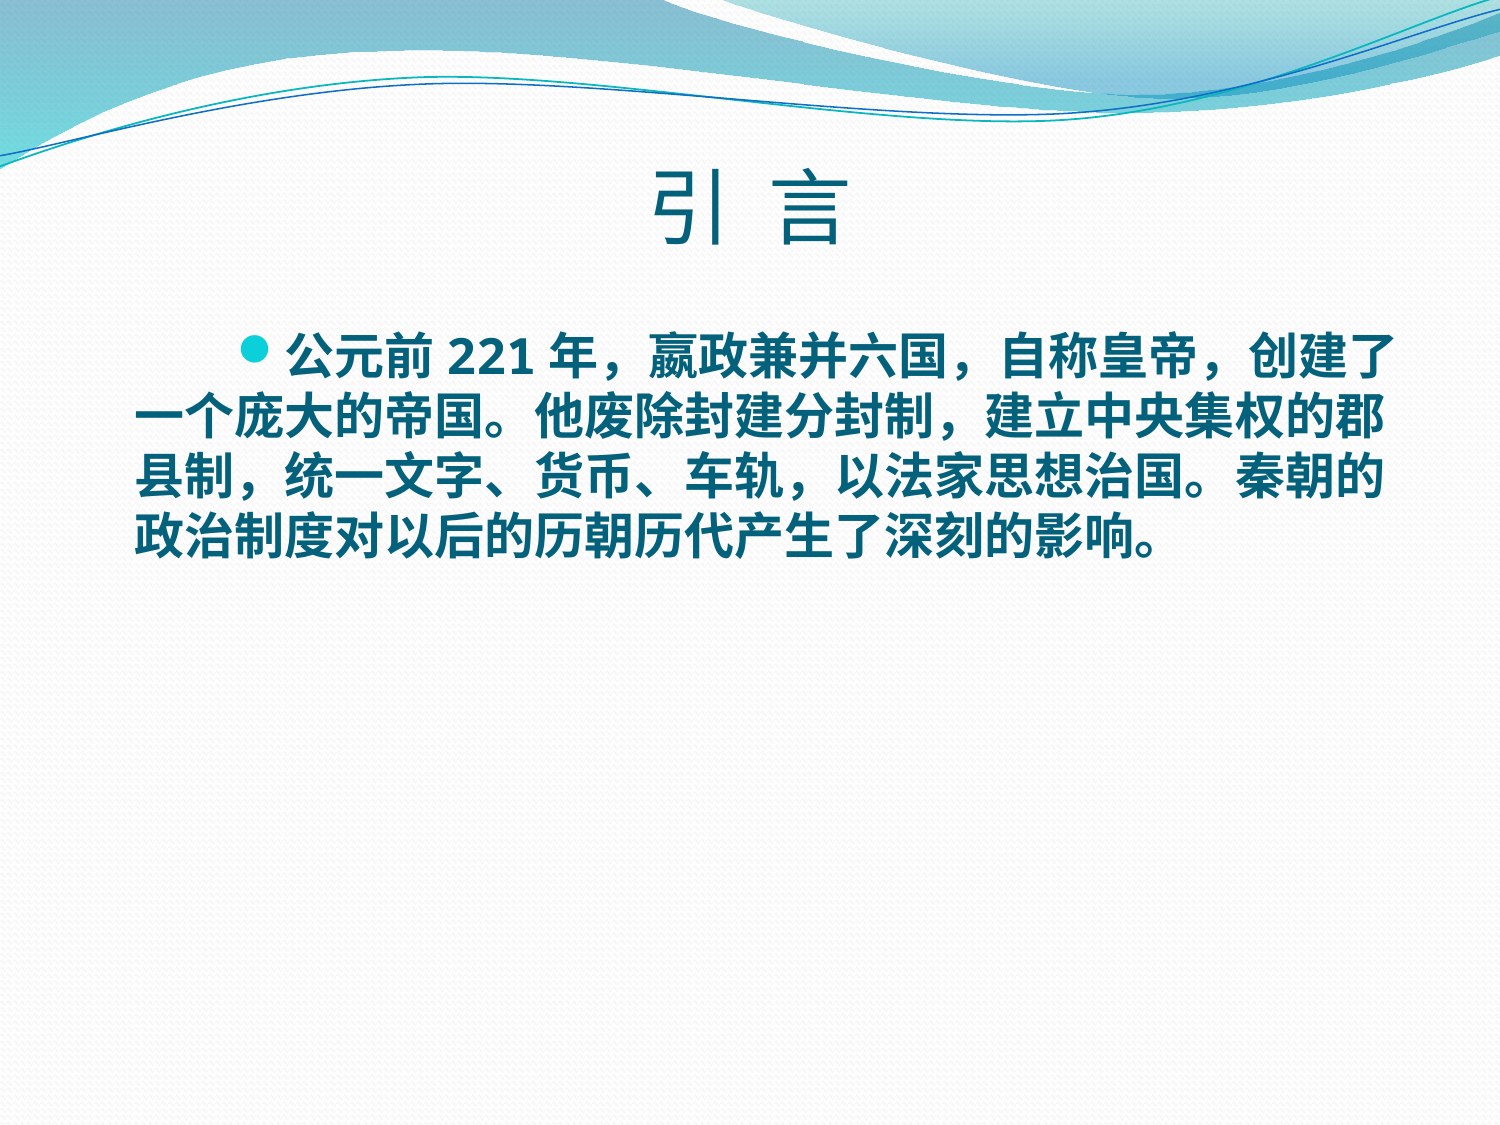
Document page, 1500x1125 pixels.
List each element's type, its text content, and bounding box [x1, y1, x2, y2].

list 公元前221年，嬴政兼并六国，自称皇帝，创建了一个庞大的帝国。他废除封建分封制，建立中央集权的郡县制，统一文字、货币、车轨，以法家思想治国。秦朝的政治制度对以后的历朝历代产生了深刻的影响。 [75, 317, 1425, 1038]
title 引 言 [75, 115, 1425, 256]
